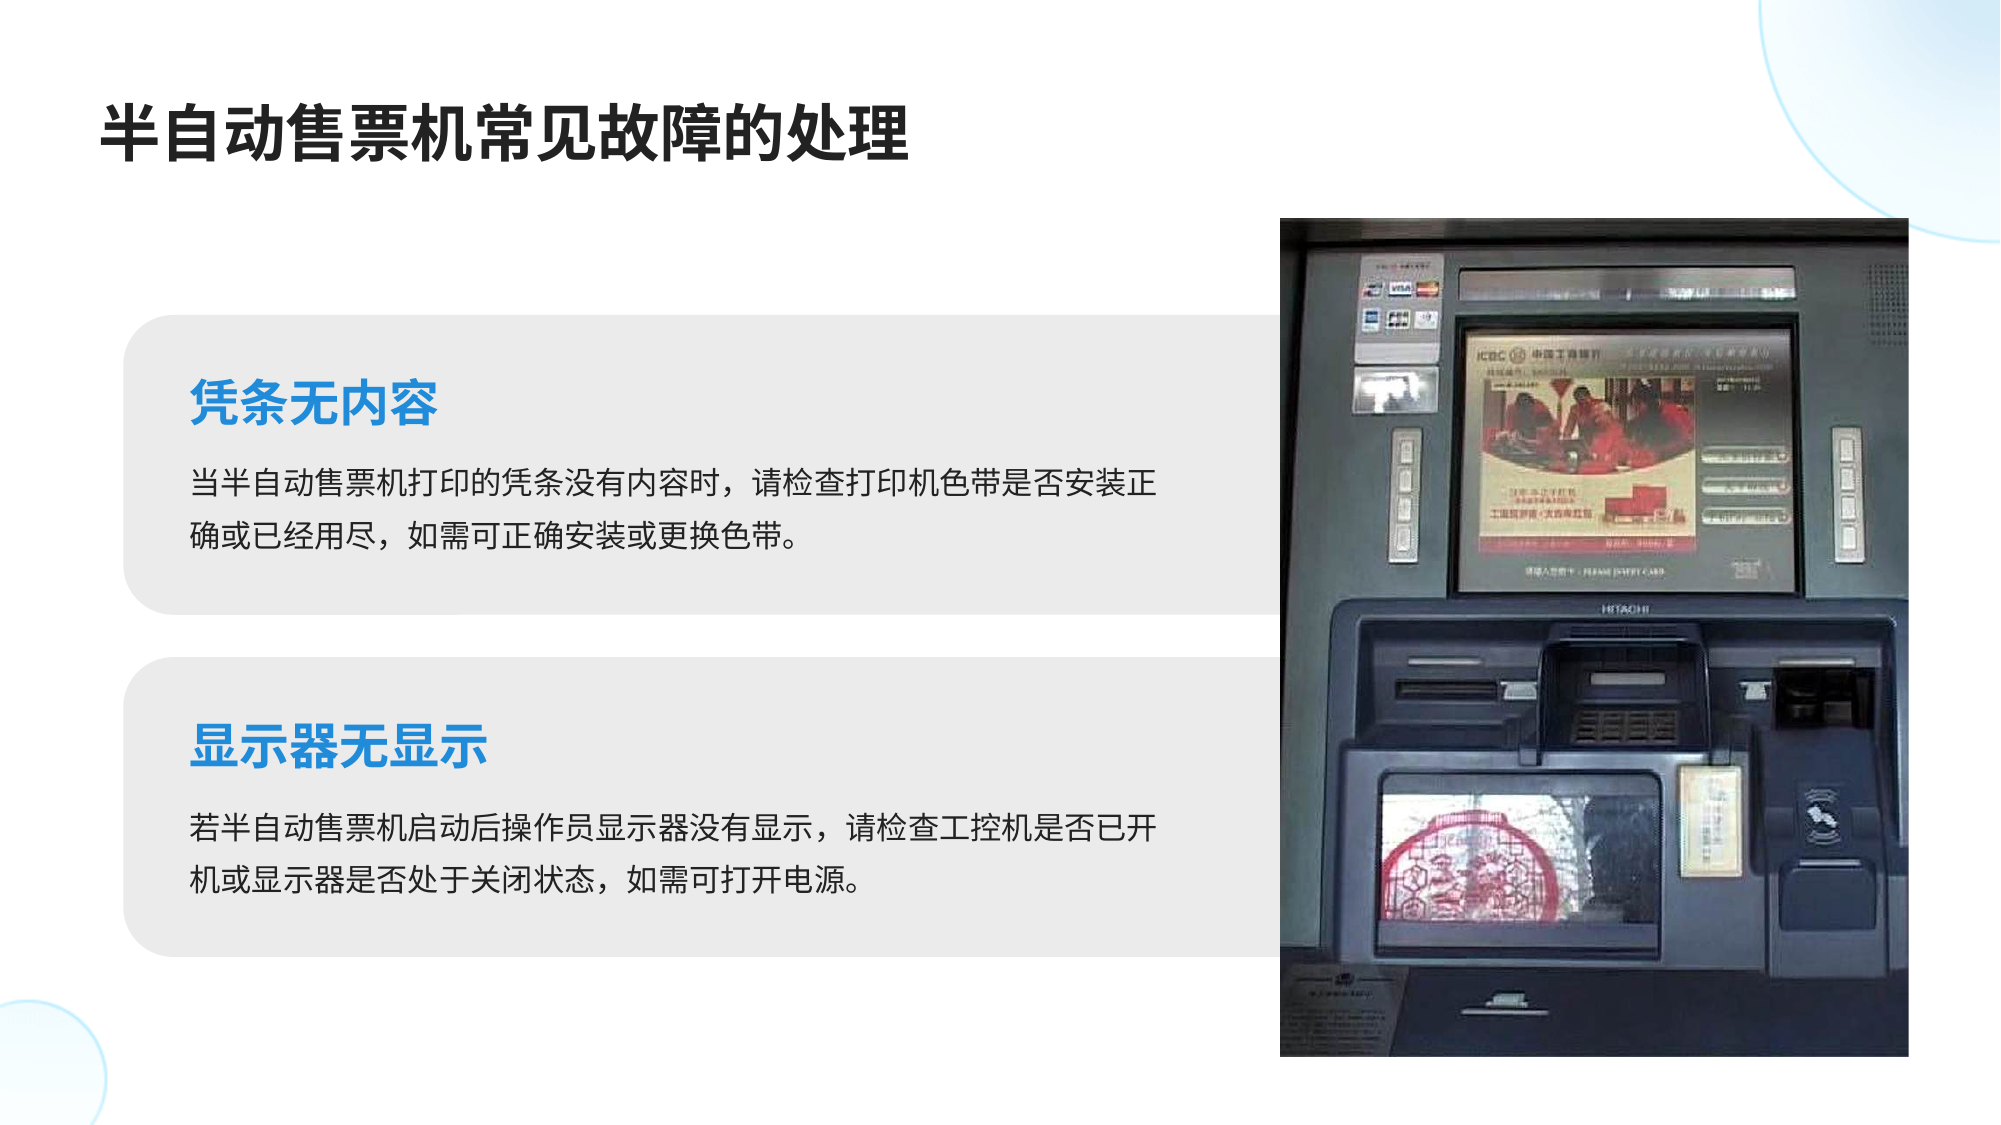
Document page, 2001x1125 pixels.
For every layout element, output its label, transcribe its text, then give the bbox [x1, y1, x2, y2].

picture [0, 0, 2001, 1125]
text_box 半自动售票机常见故障的处理 [78, 43, 1922, 189]
text_box 若半自动售票机启动后操作员显示器没有显示，请检查工控机是否已开机或显示器是否处于关闭状态，如需可打开电源。 [169, 773, 1193, 927]
text_box 凭条无内容 [169, 342, 1193, 428]
text_box 当半自动售票机打印的凭条没有内容时，请检查打印机色带是否安装正确或已经用尽，如需可正确安装或更换色带。 [169, 428, 1193, 584]
text_box [123, 657, 1274, 957]
text_box [123, 314, 1274, 615]
text_box 显示器无显示 [169, 686, 1193, 773]
